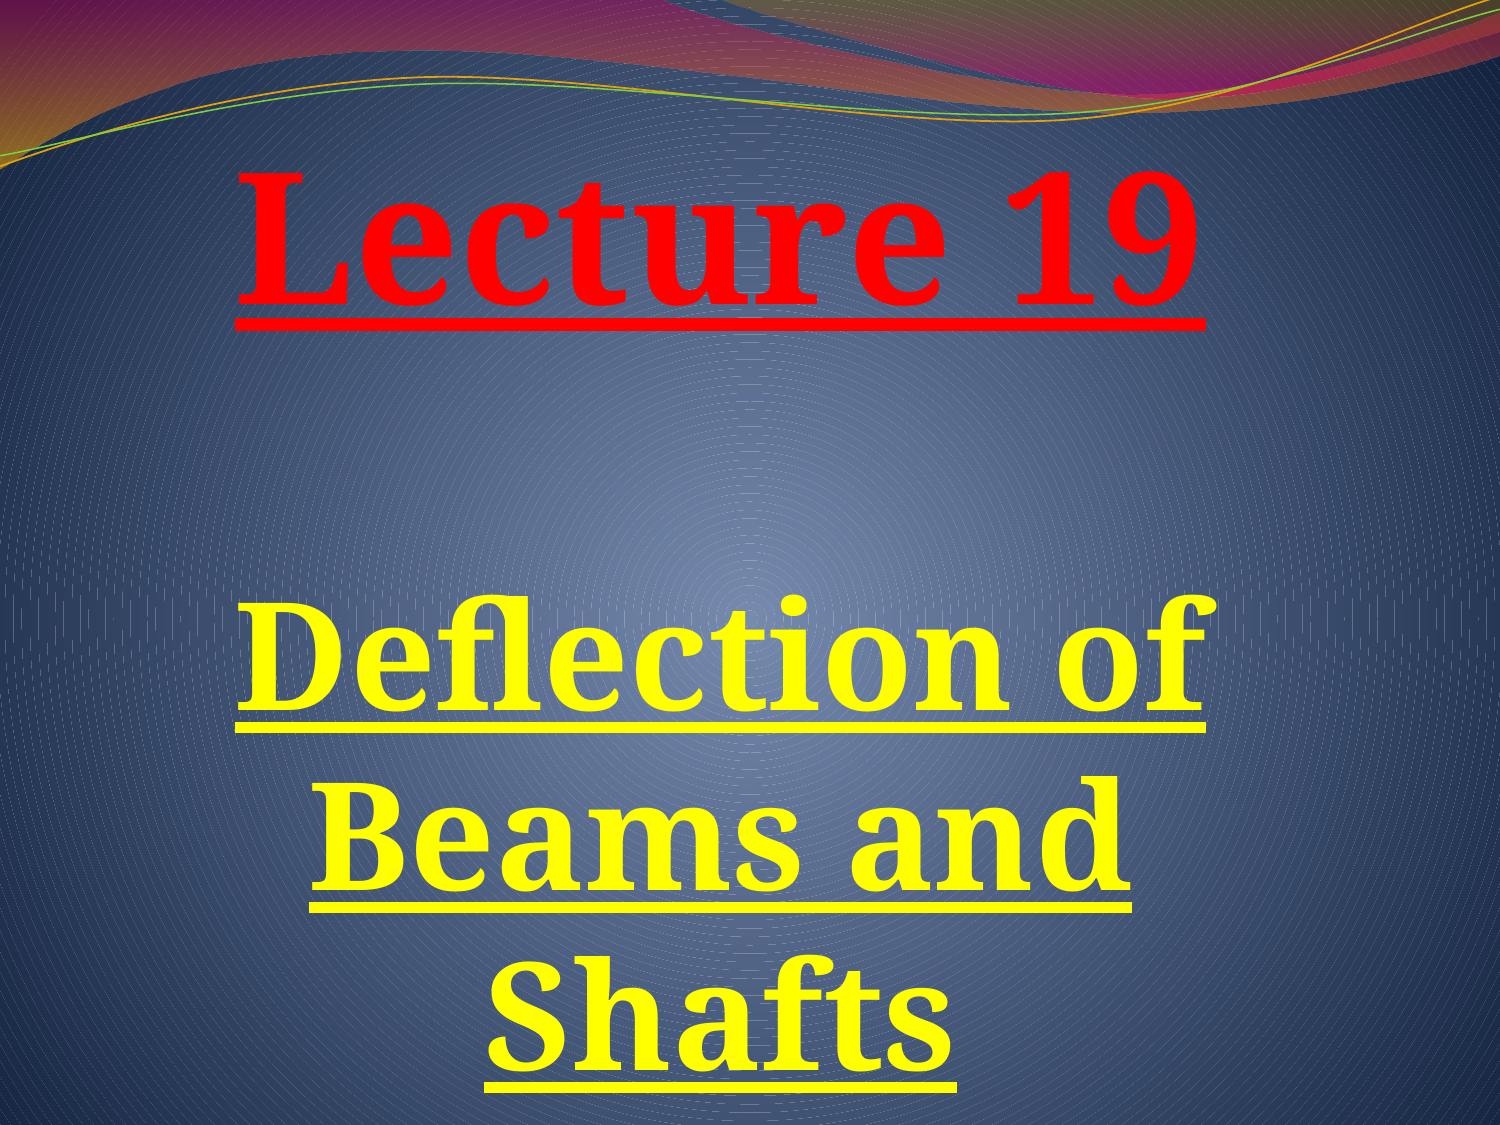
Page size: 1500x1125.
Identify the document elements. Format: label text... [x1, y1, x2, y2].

text_box Lecture 19 Deflection of Beams and Shafts [76, 113, 1365, 1109]
